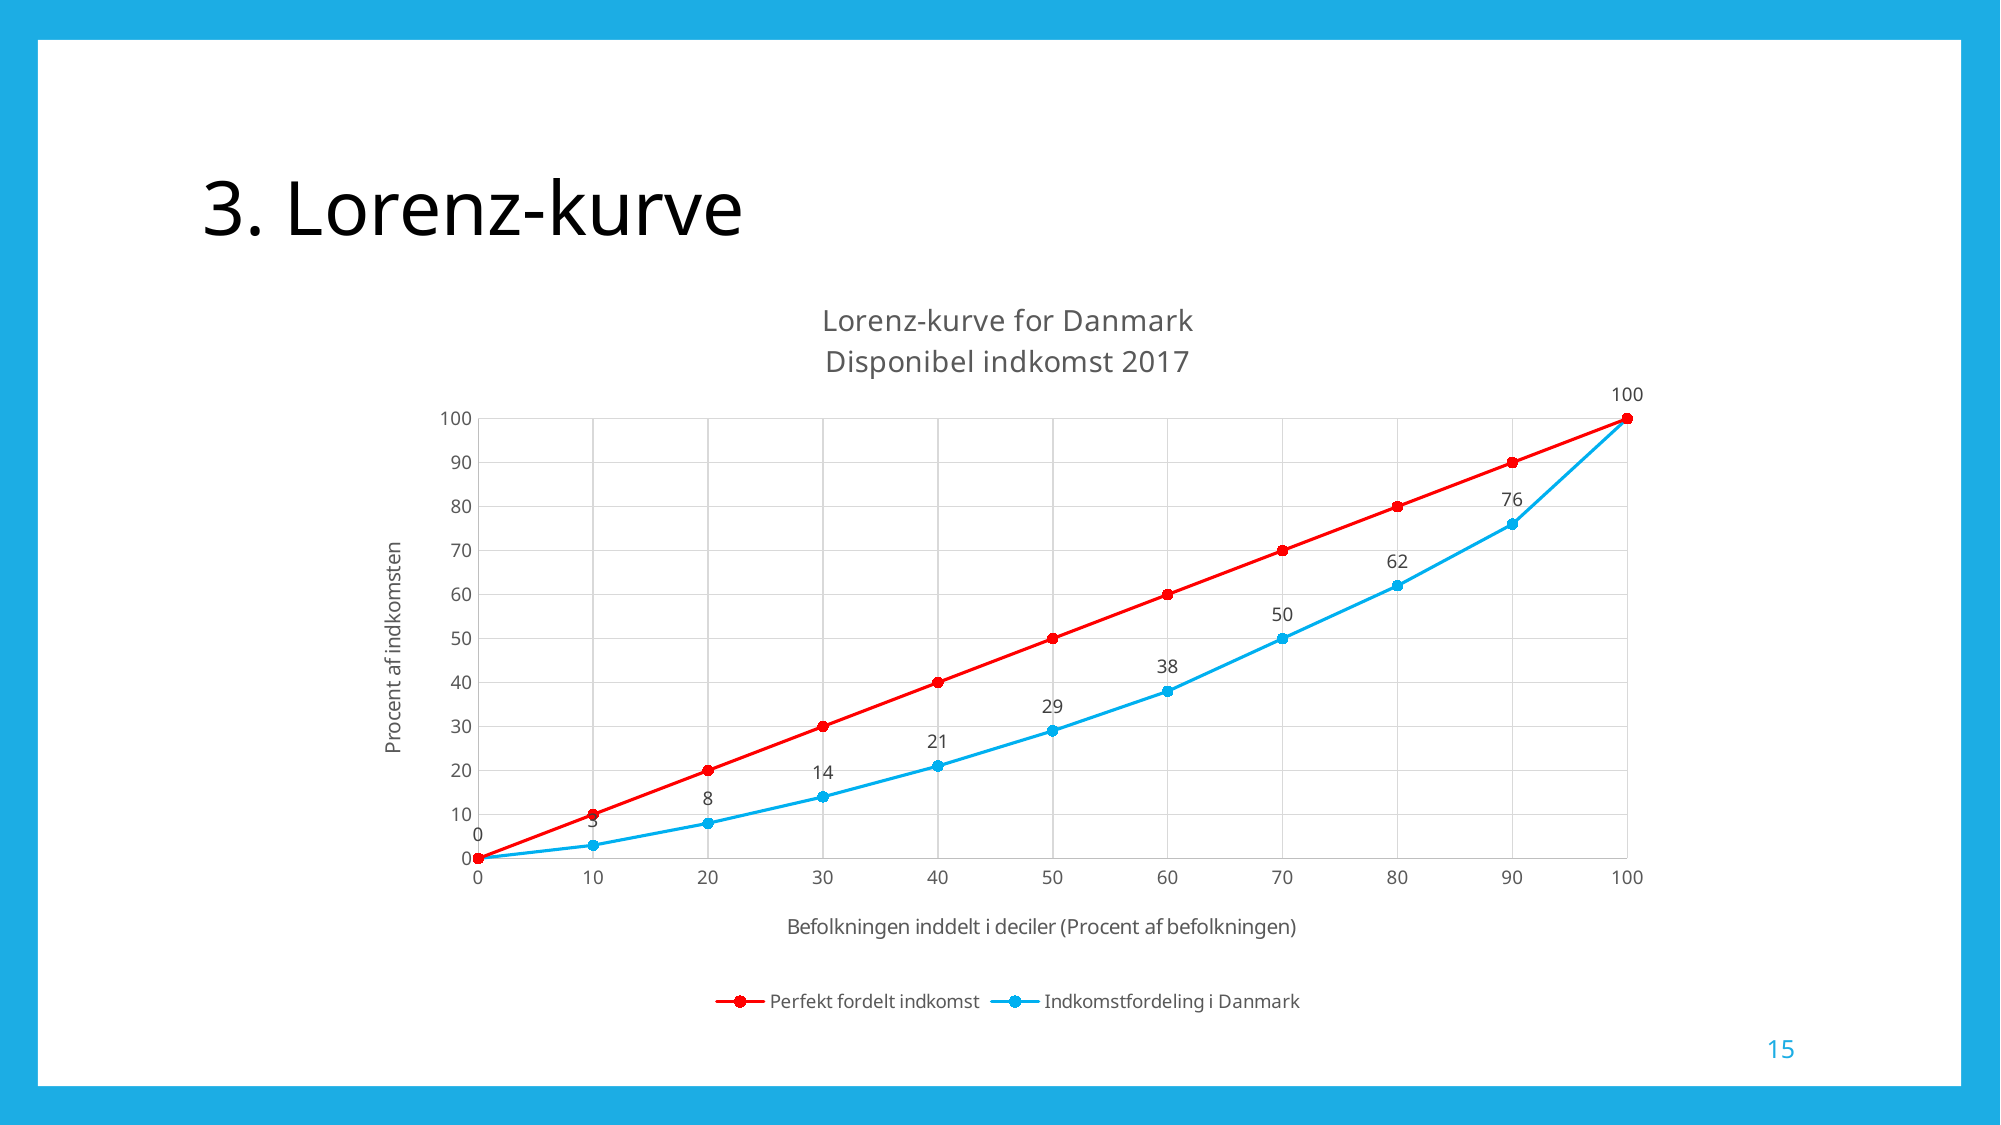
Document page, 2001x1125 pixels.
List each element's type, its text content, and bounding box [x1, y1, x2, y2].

slide_number 15 [1530, 1020, 1811, 1081]
chart [345, 268, 1671, 1022]
title 3. Lorenz-kurve [187, 99, 1808, 323]
